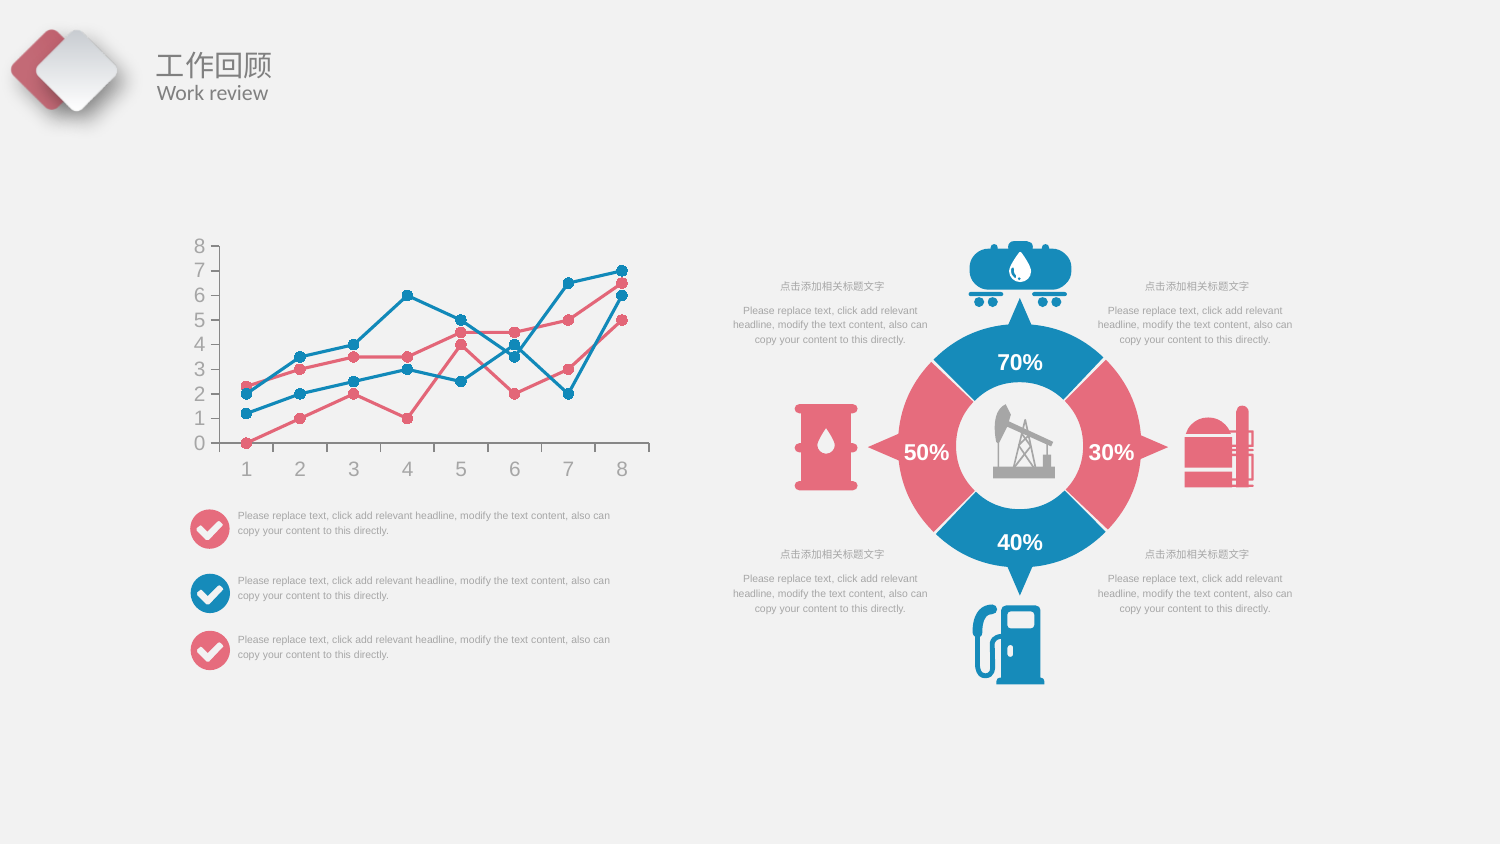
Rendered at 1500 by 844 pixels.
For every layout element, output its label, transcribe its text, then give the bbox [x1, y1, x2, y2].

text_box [968, 240, 1072, 308]
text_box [724, 545, 938, 615]
text_box Please replace text, click add relevant headline, modify the text content, also can copy your content to this directly. [237, 506, 636, 537]
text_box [933, 297, 1104, 402]
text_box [1064, 359, 1169, 530]
text_box [972, 605, 1045, 685]
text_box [935, 490, 1106, 596]
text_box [1088, 545, 1303, 615]
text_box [1184, 405, 1254, 488]
text_box [190, 509, 230, 549]
text_box Please replace text, click add relevant headline, modify the text content, also can copy your content to this directly. [237, 630, 636, 661]
text_box Please replace text, click add relevant headline, modify the text content, also can copy your content to this directly. [237, 571, 636, 602]
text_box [724, 277, 938, 347]
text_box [988, 403, 1056, 479]
chart [183, 229, 659, 487]
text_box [867, 361, 975, 533]
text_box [1088, 277, 1303, 347]
text_box [190, 630, 231, 671]
picture [26, 20, 127, 121]
text_box [794, 404, 858, 491]
text_box [190, 573, 231, 614]
